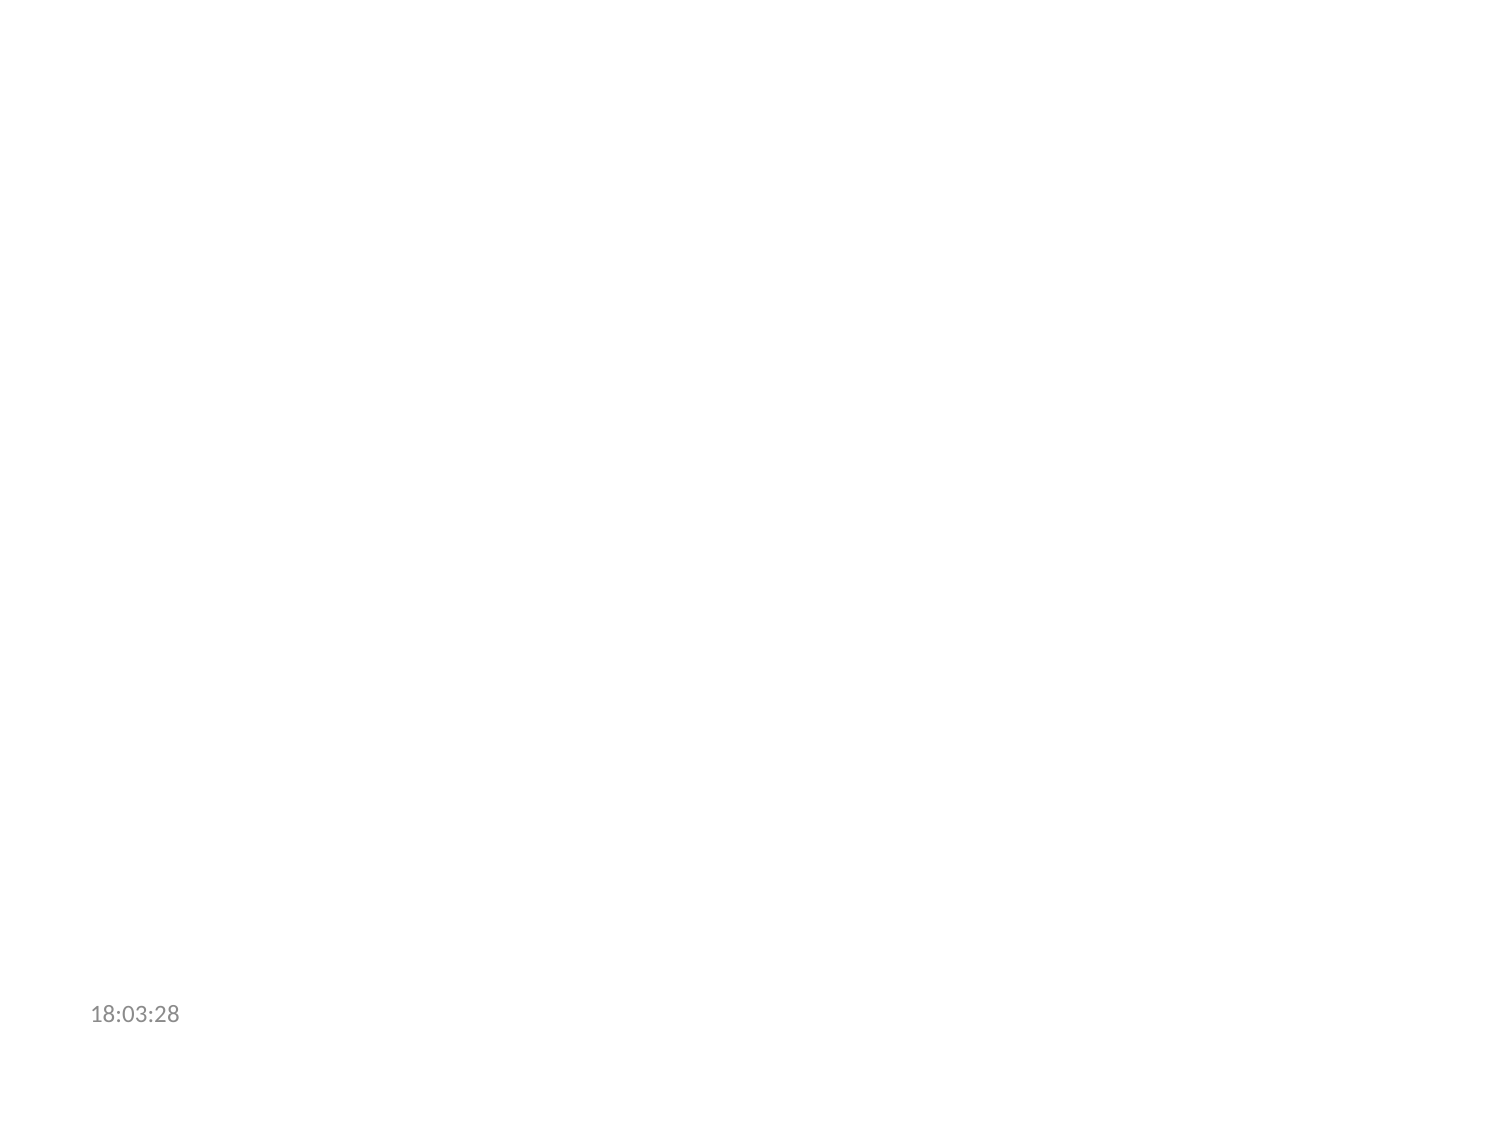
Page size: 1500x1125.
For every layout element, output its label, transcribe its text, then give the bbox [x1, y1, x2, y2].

text_box 15:35:09 [75, 982, 425, 1043]
